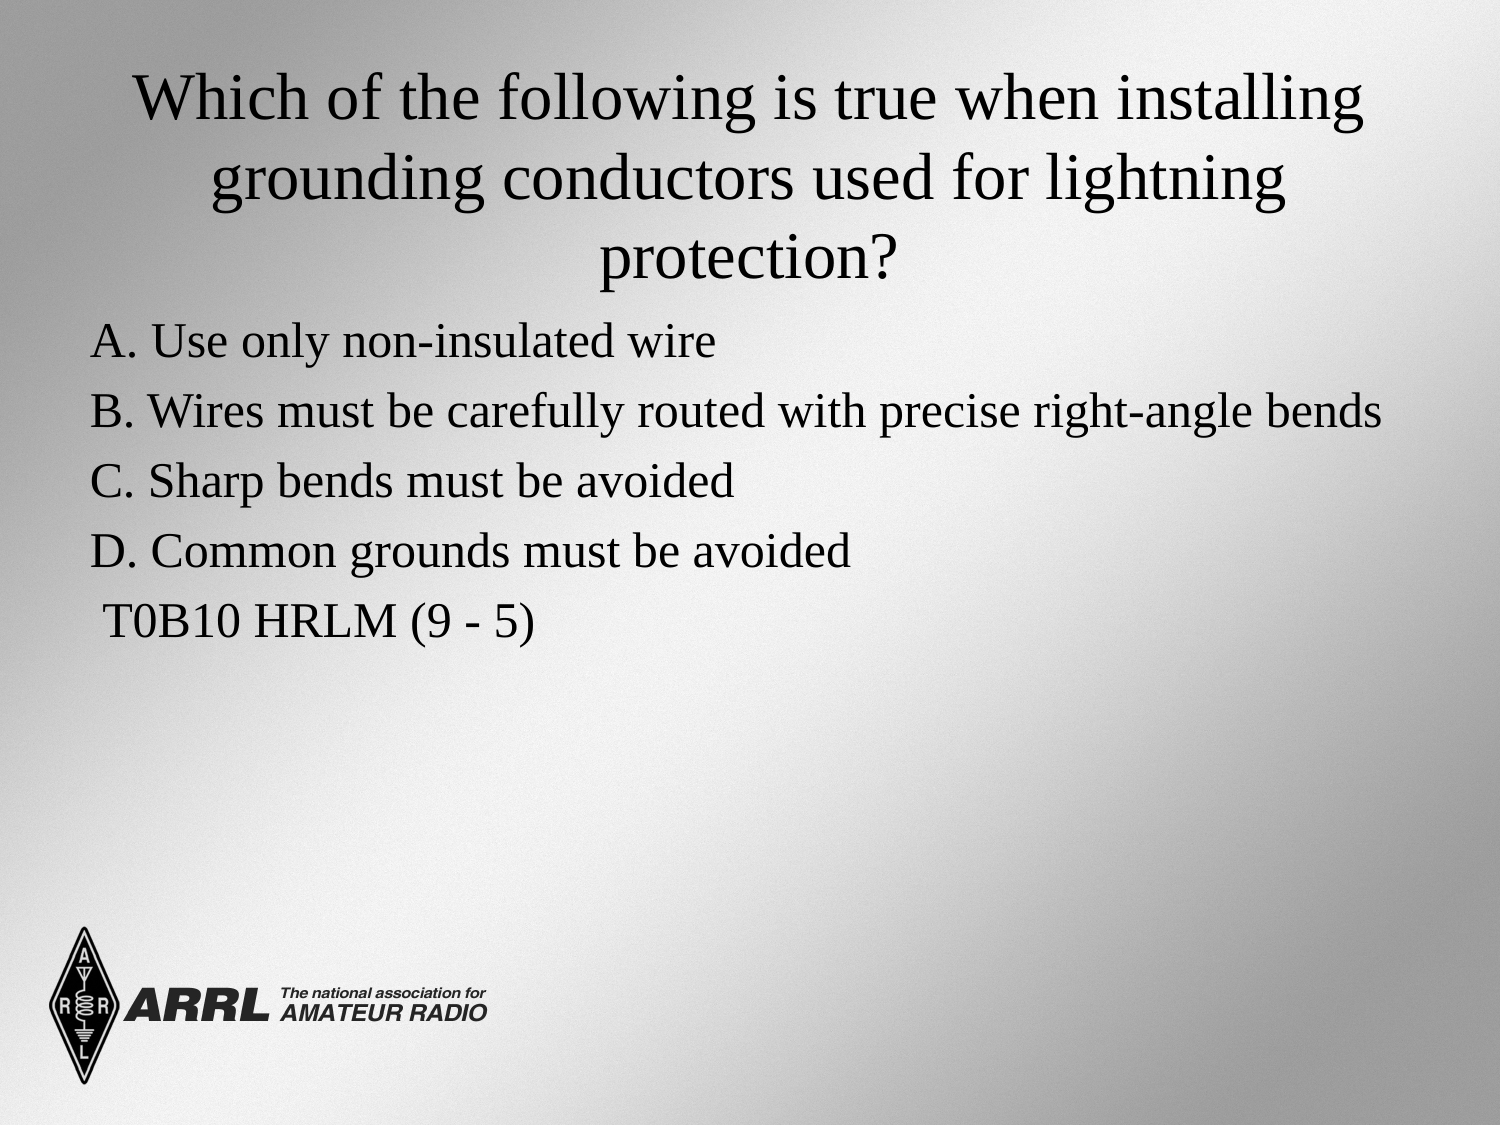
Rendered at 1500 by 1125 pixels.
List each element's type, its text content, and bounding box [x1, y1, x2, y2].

title Which of the following is true when installing grounding conductors used for lightning protection? [75, 45, 1425, 233]
picture [0, 0, 1500, 1125]
list A. Use only non-insulated wire B. Wires must be carefully routed with precise right-angle bends C. Sharp bends must be avoided D. Common grounds must be avoided T0B10 HRLM (9 - 5) [75, 299, 1425, 1005]
